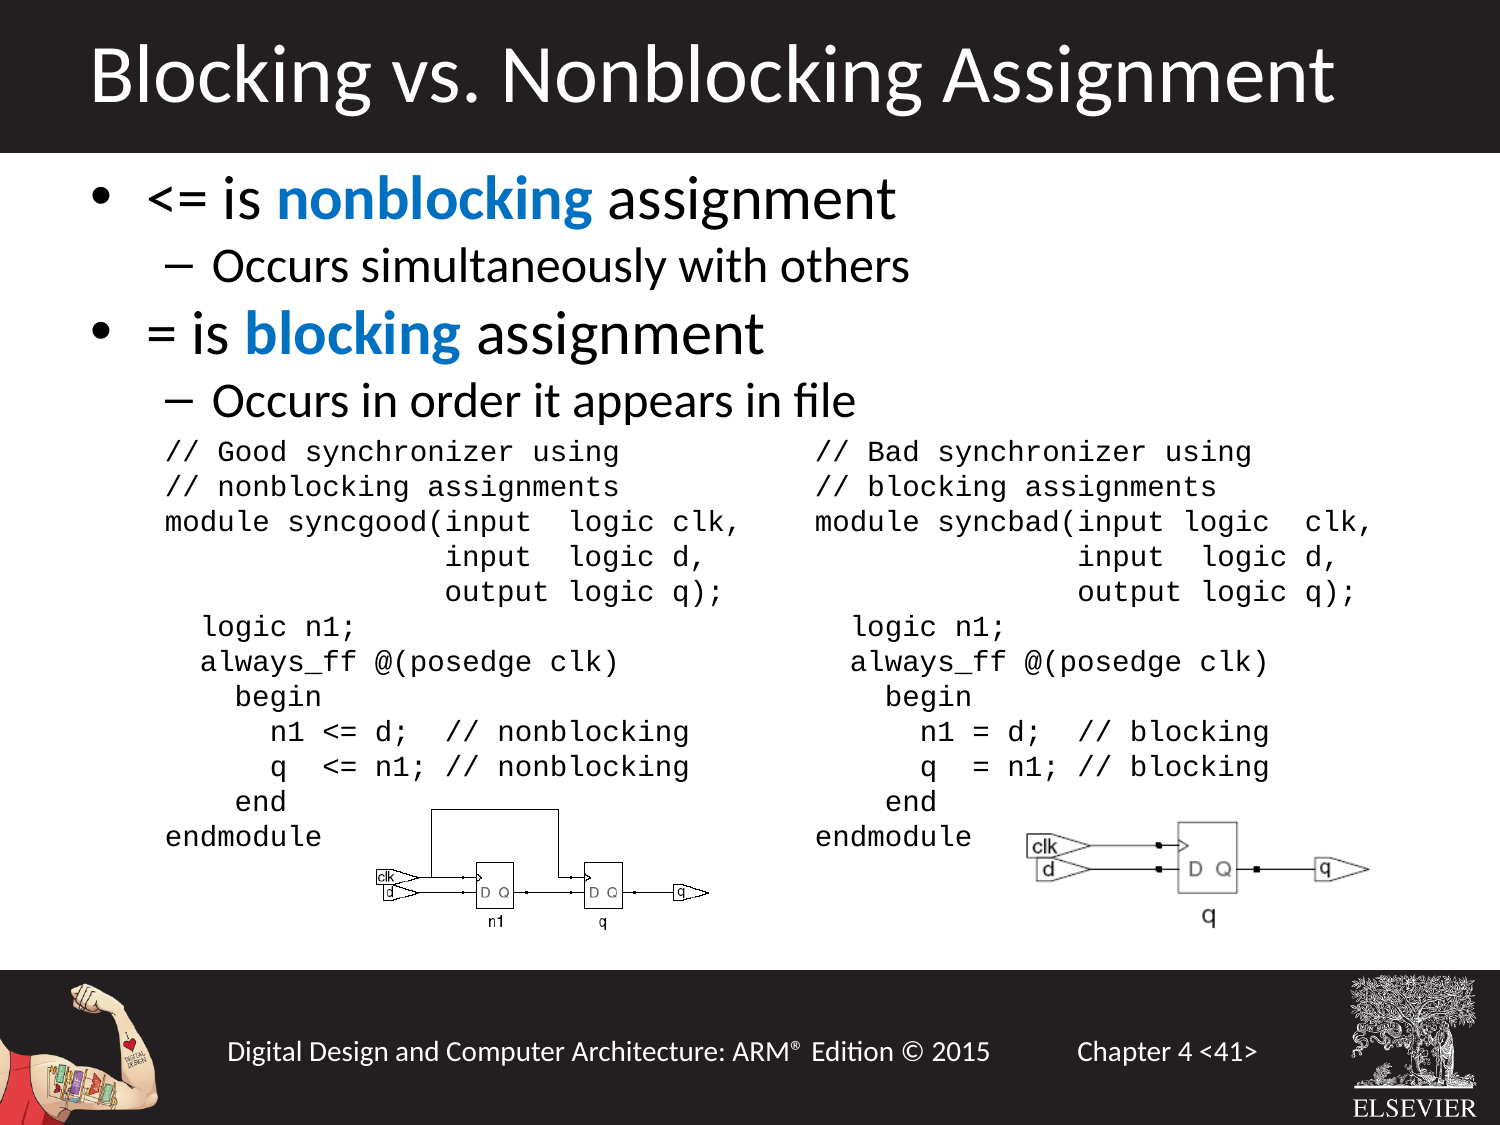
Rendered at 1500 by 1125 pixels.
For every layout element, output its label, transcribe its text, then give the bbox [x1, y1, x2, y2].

picture [1004, 812, 1388, 937]
text_box // Bad synchronizer using // blocking assignments module syncbad(input logic clk, input logic d, output logic q); logic n1; always_ff @(posedge clk) begin n1 = d; // blocking q = n1; // blocking end endmodule [799, 425, 1400, 825]
picture [1350, 974, 1477, 1117]
text_box Blocking vs. Nonblocking Assignment [75, 11, 1375, 126]
picture [342, 799, 738, 948]
list <= is nonblocking assignment Occurs simultaneously with others = is blocking assignment Occurs in order it appears in file [75, 149, 1425, 893]
picture [0, 979, 163, 1125]
text_box // Good synchronizer using // nonblocking assignments module syncgood(input logic clk, input logic d, output logic q); logic n1; always_ff @(posedge clk) begin n1 <= d; // nonblocking q <= n1; // nonblocking end endmodule [149, 425, 763, 825]
